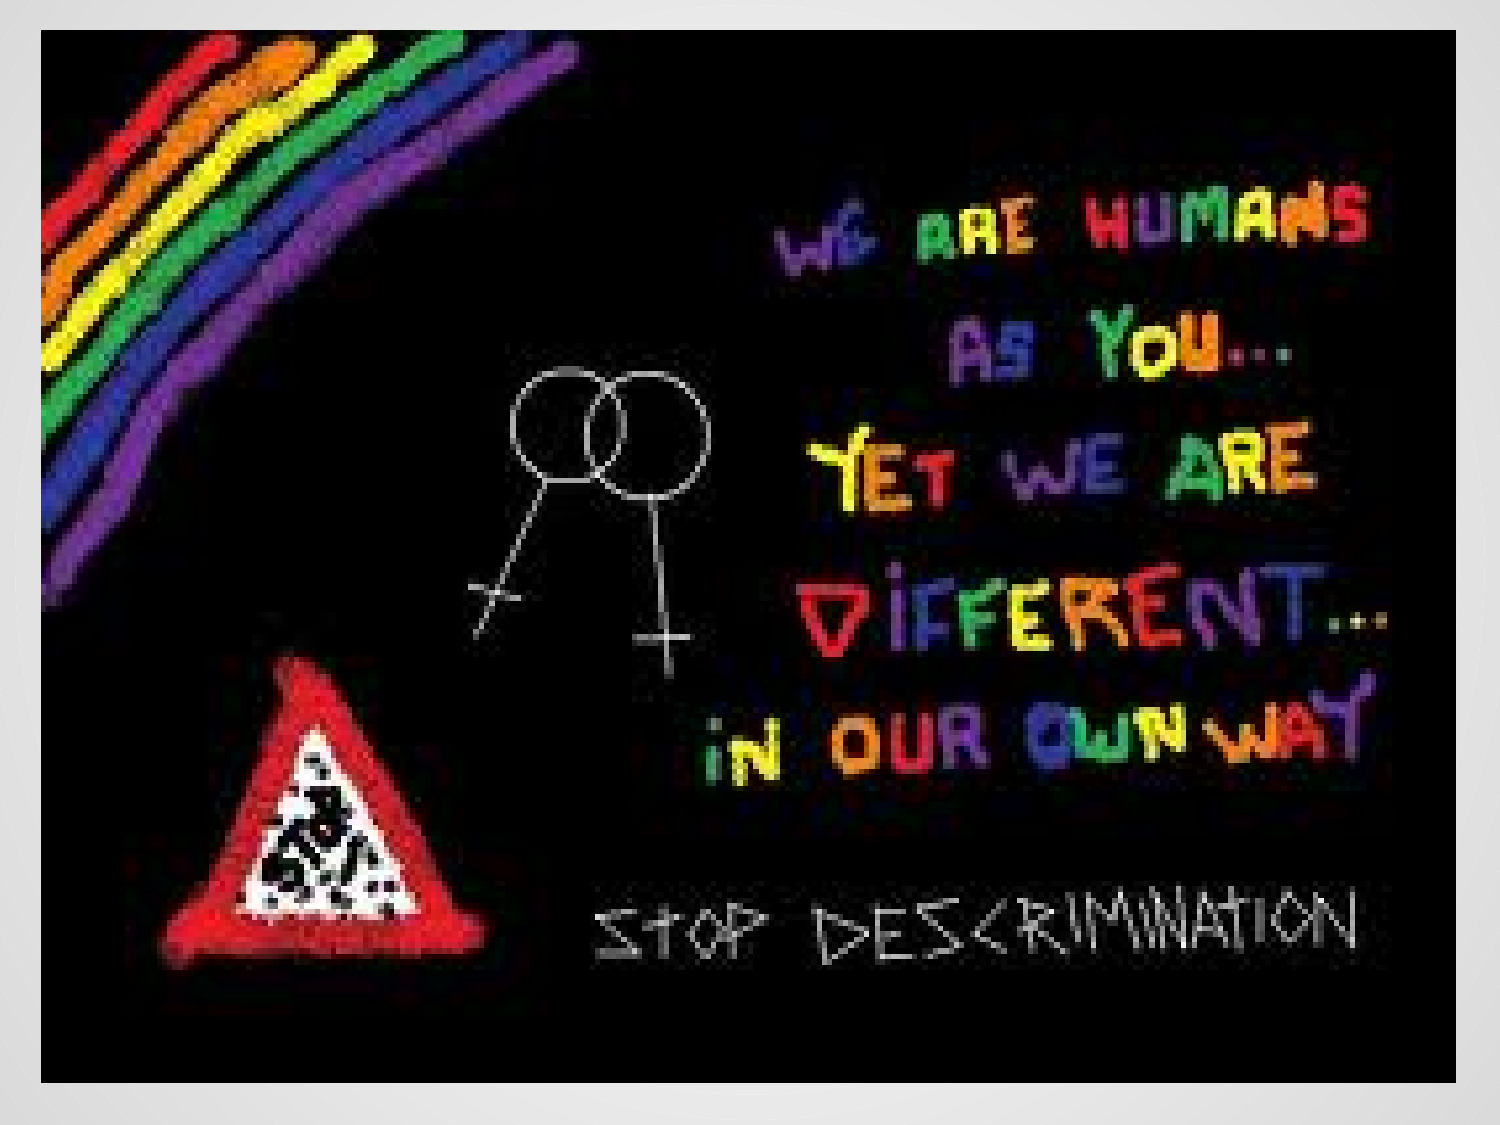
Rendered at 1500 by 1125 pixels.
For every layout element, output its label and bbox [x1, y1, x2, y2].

list [40, 30, 1456, 1083]
